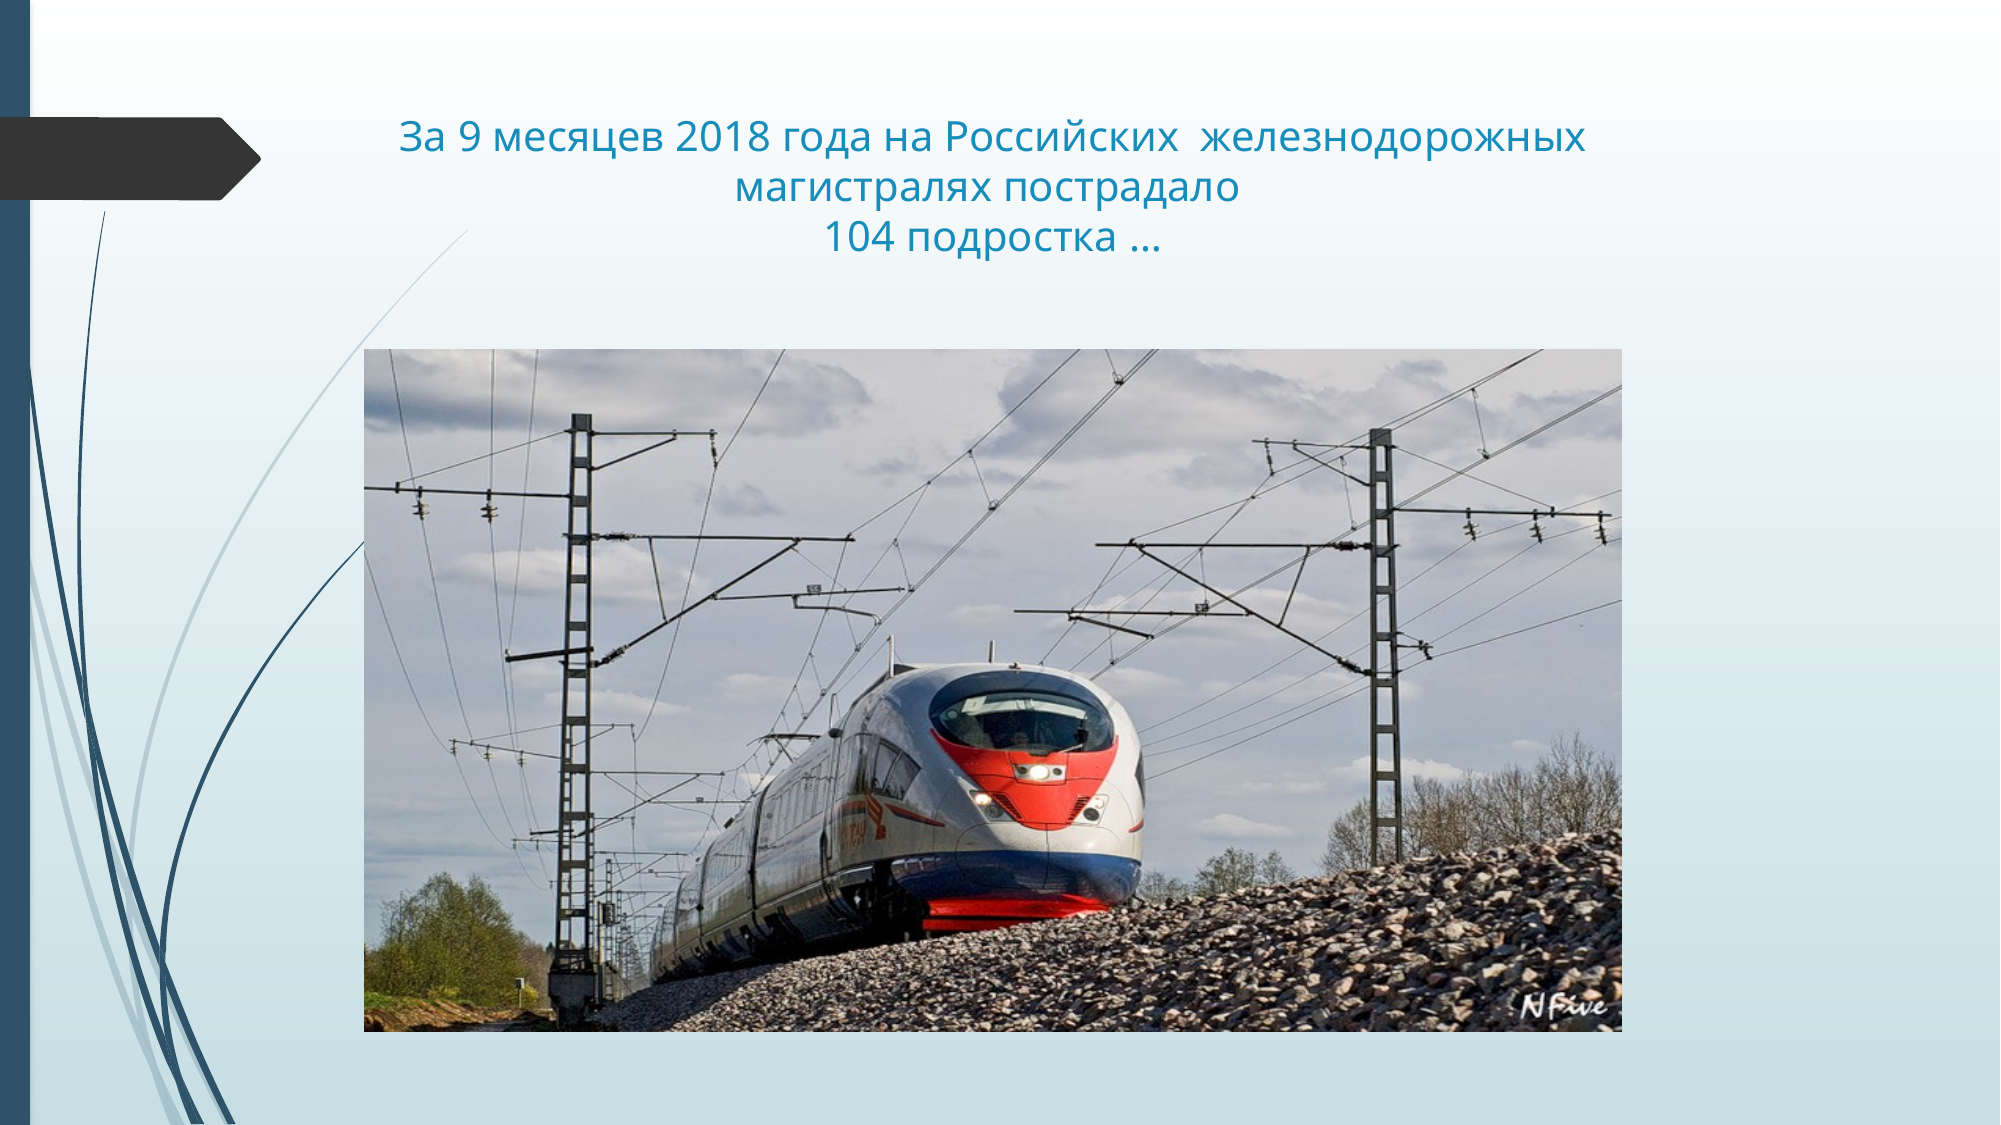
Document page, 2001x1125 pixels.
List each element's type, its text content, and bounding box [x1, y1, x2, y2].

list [364, 349, 1622, 1033]
title За 9 месяцев 2018 года на Российских железнодорожных магистралях пострадало 104 подростка … [364, 102, 1622, 349]
